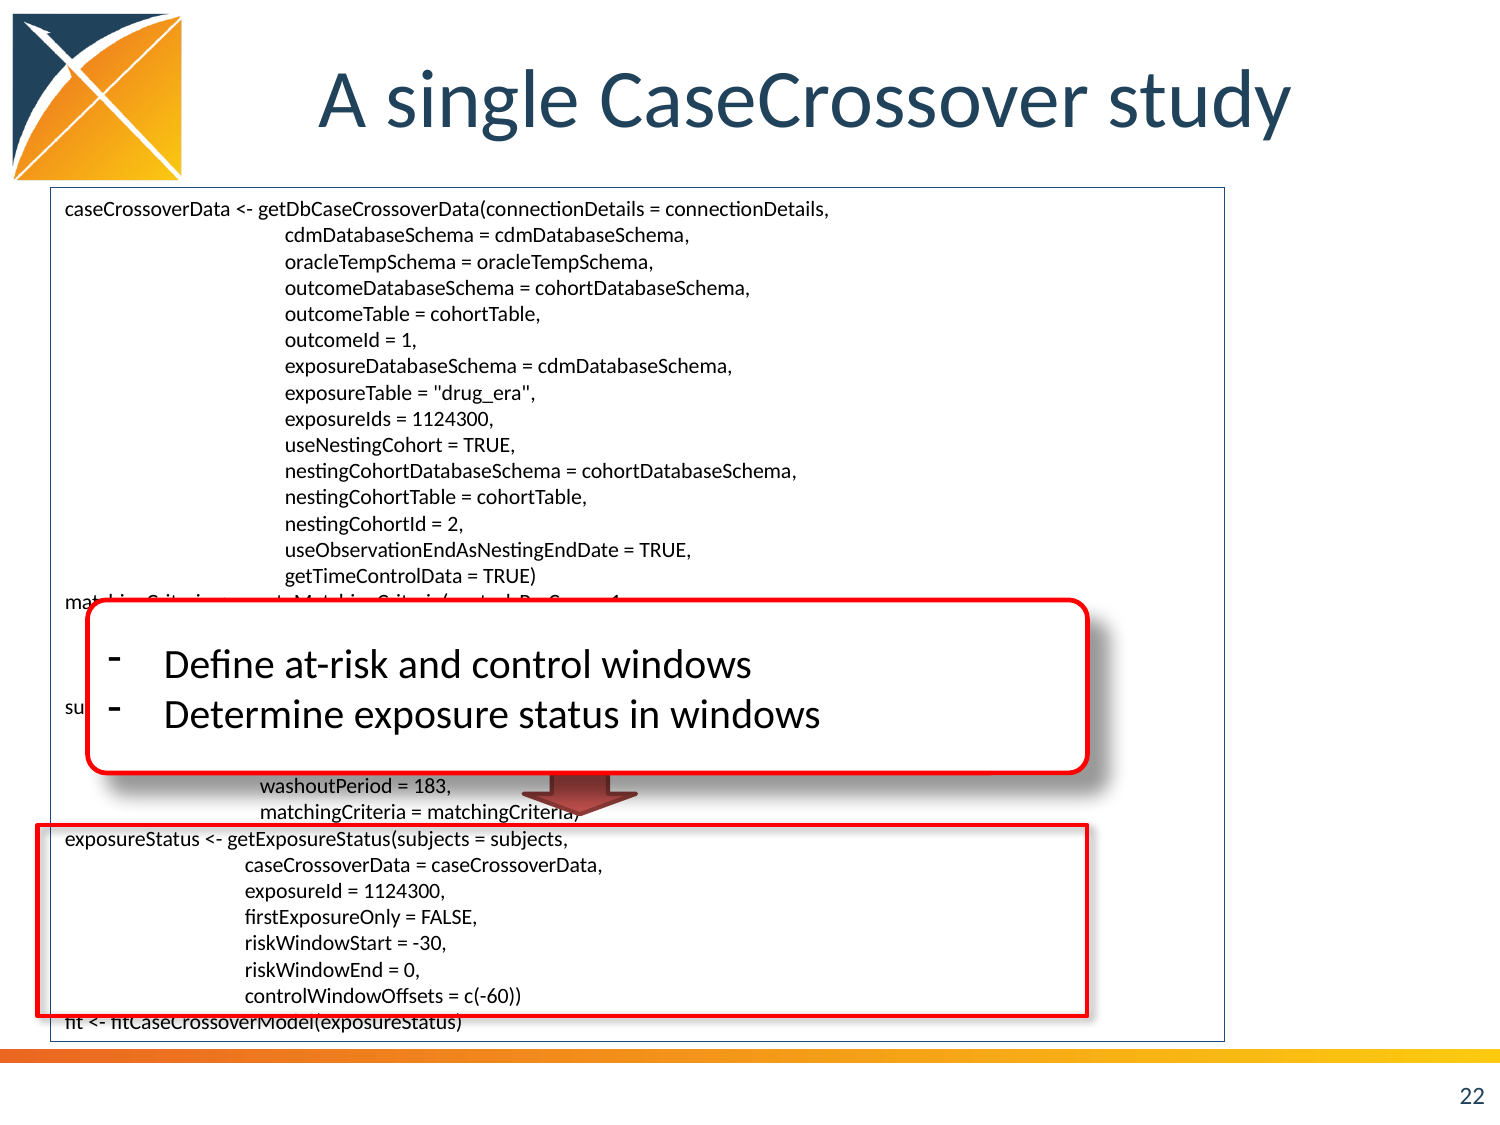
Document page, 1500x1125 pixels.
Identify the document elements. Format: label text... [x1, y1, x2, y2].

text_box Define at-risk and control windows Determine exposure status in windows [85, 597, 1090, 776]
title A single CaseCrossover study [187, 24, 1425, 163]
picture [0, 0, 206, 200]
text_box [35, 823, 1089, 1018]
text_box [559, 809, 601, 817]
slide_number 22 [1149, 1065, 1500, 1125]
text_box caseCrossoverData <- getDbCaseCrossoverData(connectionDetails = connectionDetails, cdmDatabaseSchema = cdmDatabaseSchema, oracleTempSchema = oracleTempSchema, outcomeDatabaseSchema = cohortDatabaseSchema, outcomeTable = cohortTable, outcomeId = 1, exposureDatabaseSchema = cdmDatabaseSchema, exposureTable = "drug_era", exposureIds = 1124300, useNestingCohort = TRUE, nestingCohortDatabaseSchema = cohortDatabaseSchema, nestingCohortTable = cohortTable, nestingCohortId = 2, useObservationEndAsNestingEndDate = TRUE, getTimeControlData = TRUE) matchingCriteria <- createMatchingCriteria(controlsPerCase = 1, matchOnAge = TRUE, ageCaliper = 2, matchOnGender = TRUE) subjectsCtc <- selectSubjectsToInclude(caseCrossoverData = caseCrossoverData, outcomeId = 1, firstOutcomeOnly = TRUE, washoutPeriod = 183, matchingCriteria = matchingCriteria) exposureStatus <- getExposureStatus(subjects = subjects, caseCrossoverData = caseCrossoverData, exposureId = 1124300, firstExposureOnly = FALSE, riskWindowStart = -30, riskWindowEnd = 0, controlWindowOffsets = c(-60)) fit <- fitCaseCrossoverModel(exposureStatus) [50, 187, 1225, 1042]
